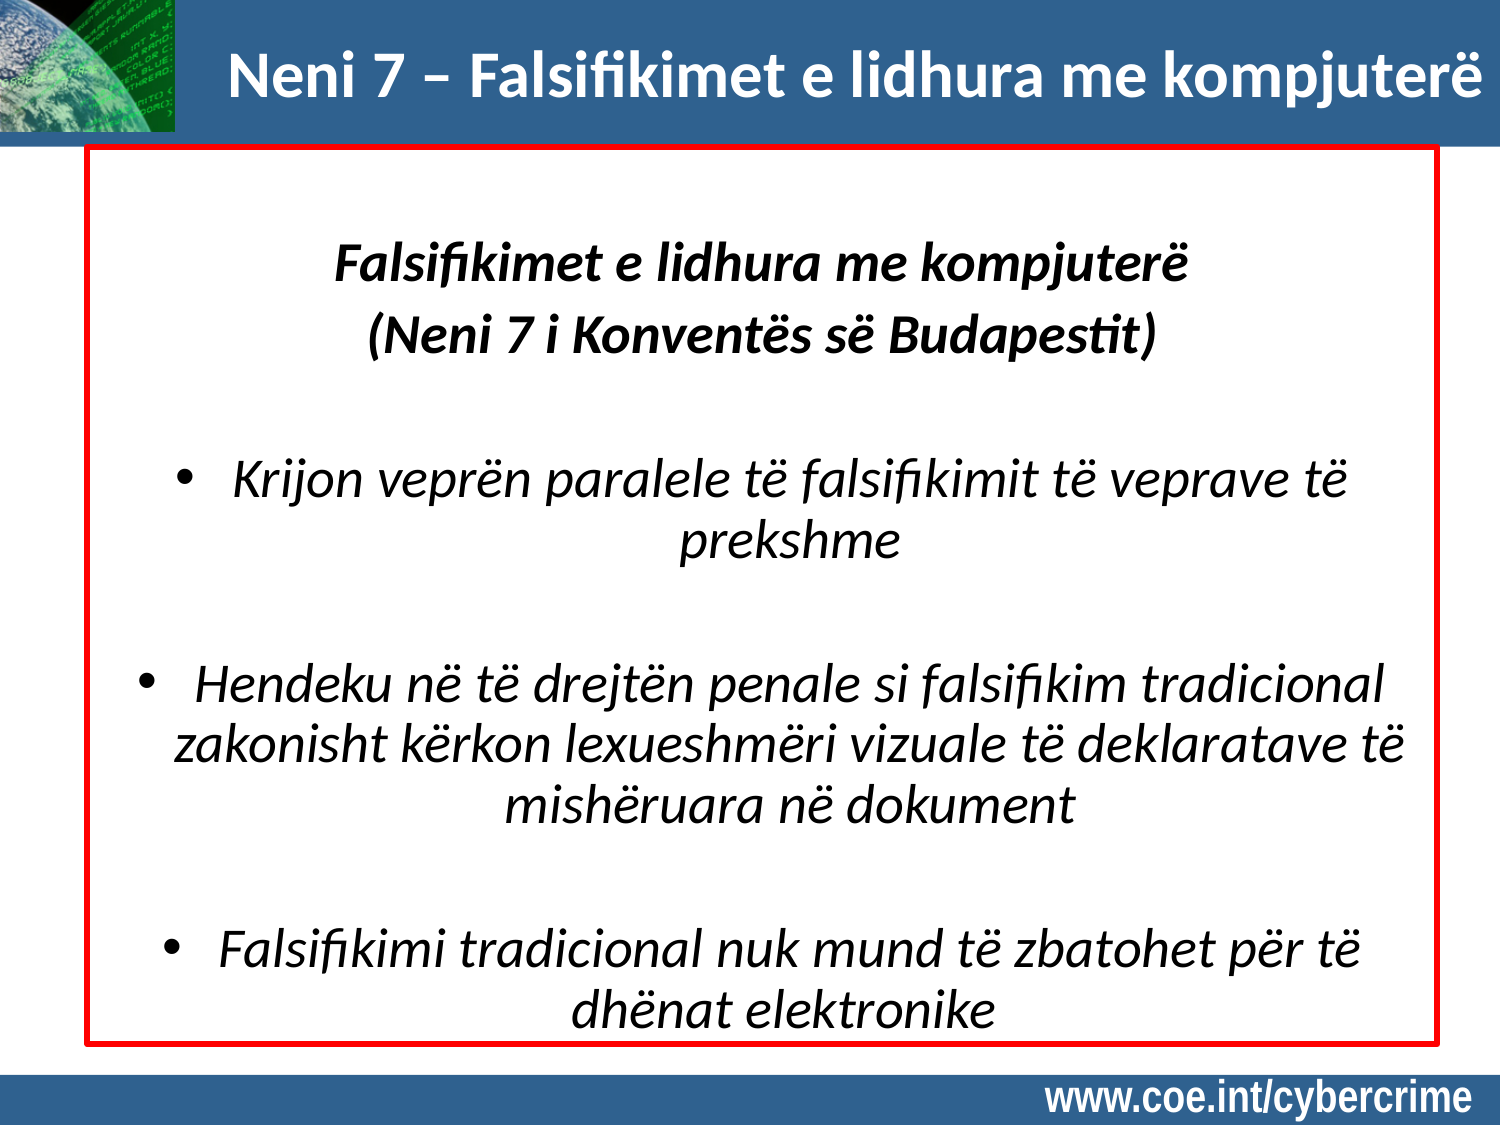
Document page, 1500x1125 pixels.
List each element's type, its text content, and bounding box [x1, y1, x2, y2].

text_box Falsifikimet e lidhura me kompjuterë (Neni 7 i Konventës së Budapestit) Krijon veprën paralele të falsifikimit të veprave të prekshme Hendeku në të drejtën penale si falsifikim tradicional zakonisht kërkon lexueshmëri vizuale të deklaratave të mishëruara në dokument Falsifikimi tradicional nuk mund të zbatohet për të dhënat elektronike [87, 146, 1438, 1045]
text_box Neni 7 – Falsifikimet e lidhura me kompjuterë [0, 0, 1500, 149]
text_box [0, 1073, 1030, 1125]
picture [0, 0, 175, 132]
text_box www.coe.int/cybercrime [1030, 1059, 1500, 1125]
